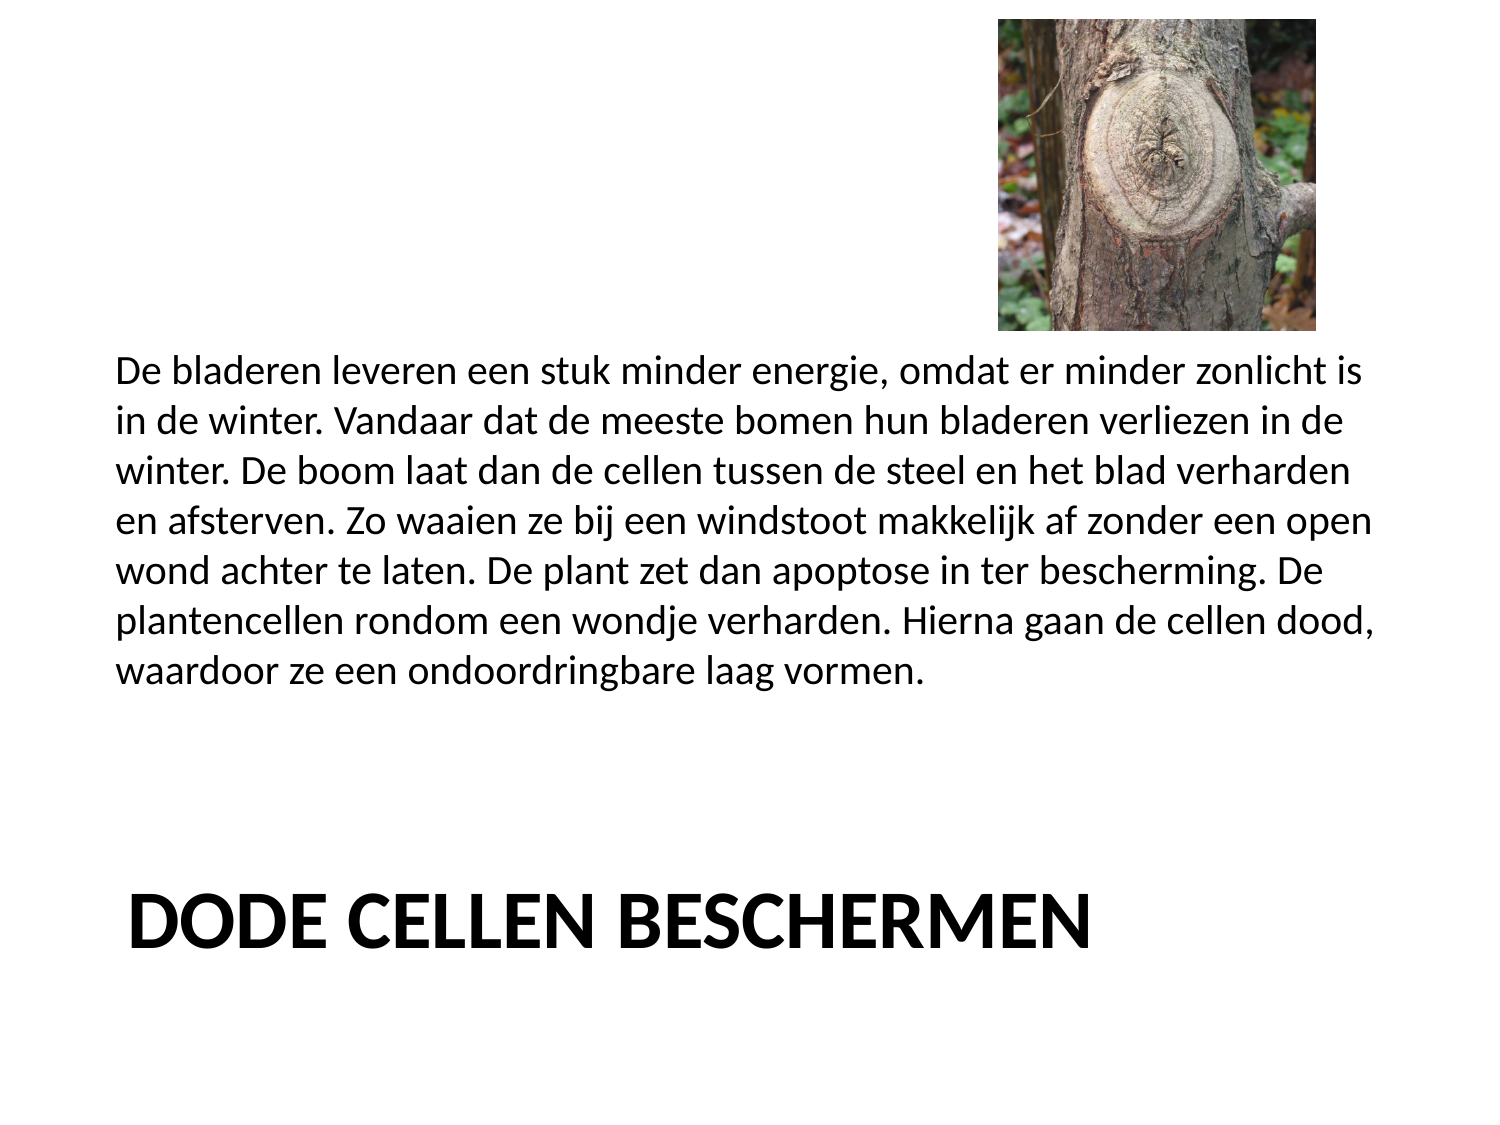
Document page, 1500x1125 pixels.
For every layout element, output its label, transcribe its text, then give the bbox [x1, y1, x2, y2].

list De bladeren leveren een stuk minder energie, omdat er minder zonlicht is in de winter. Vandaar dat de meeste bomen hun bladeren verliezen in de winter. De boom laat dan de cellen tussen de steel en het blad verharden en afsterven. Zo waaien ze bij een windstoot makkelijk af zonder een open wond achter te laten. De plant zet dan apoptose in ter bescherming. De plantencellen rondom een wondje verharden. Hierna gaan de cellen dood, waardoor ze een ondoordringbare laag vormen. [100, 267, 1418, 818]
picture [998, 18, 1316, 331]
title Dode cellen beschermen [112, 857, 1388, 1082]
